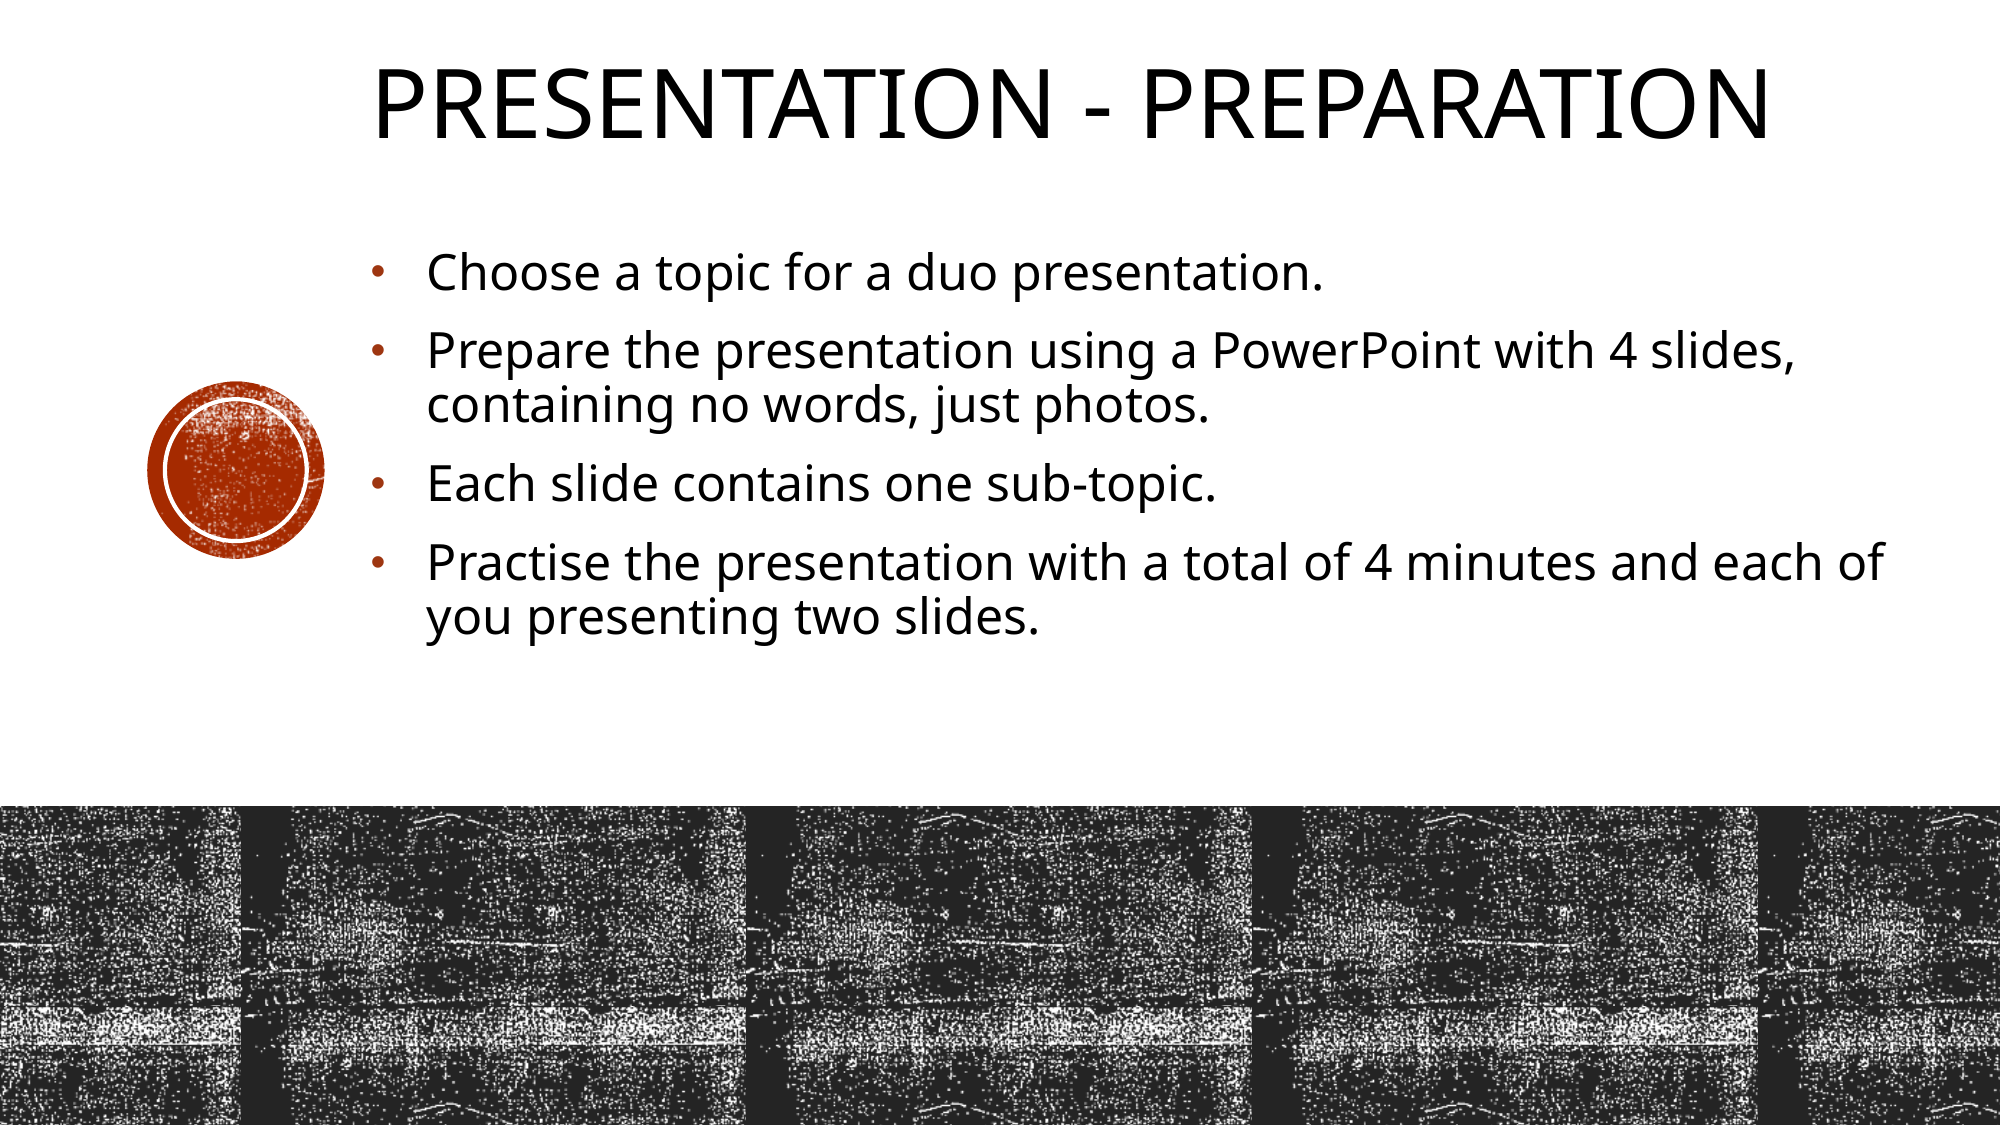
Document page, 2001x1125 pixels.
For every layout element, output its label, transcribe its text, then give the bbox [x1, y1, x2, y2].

title presentation - preparation [355, 56, 1927, 166]
text_box Choose a topic for a duo presentation. Prepare the presentation using a PowerPoint with 4 slides, containing no words, just photos. Each slide contains one sub-topic. Practise the presentation with a total of 4 minutes and each of you presenting two slides. [355, 239, 1950, 750]
